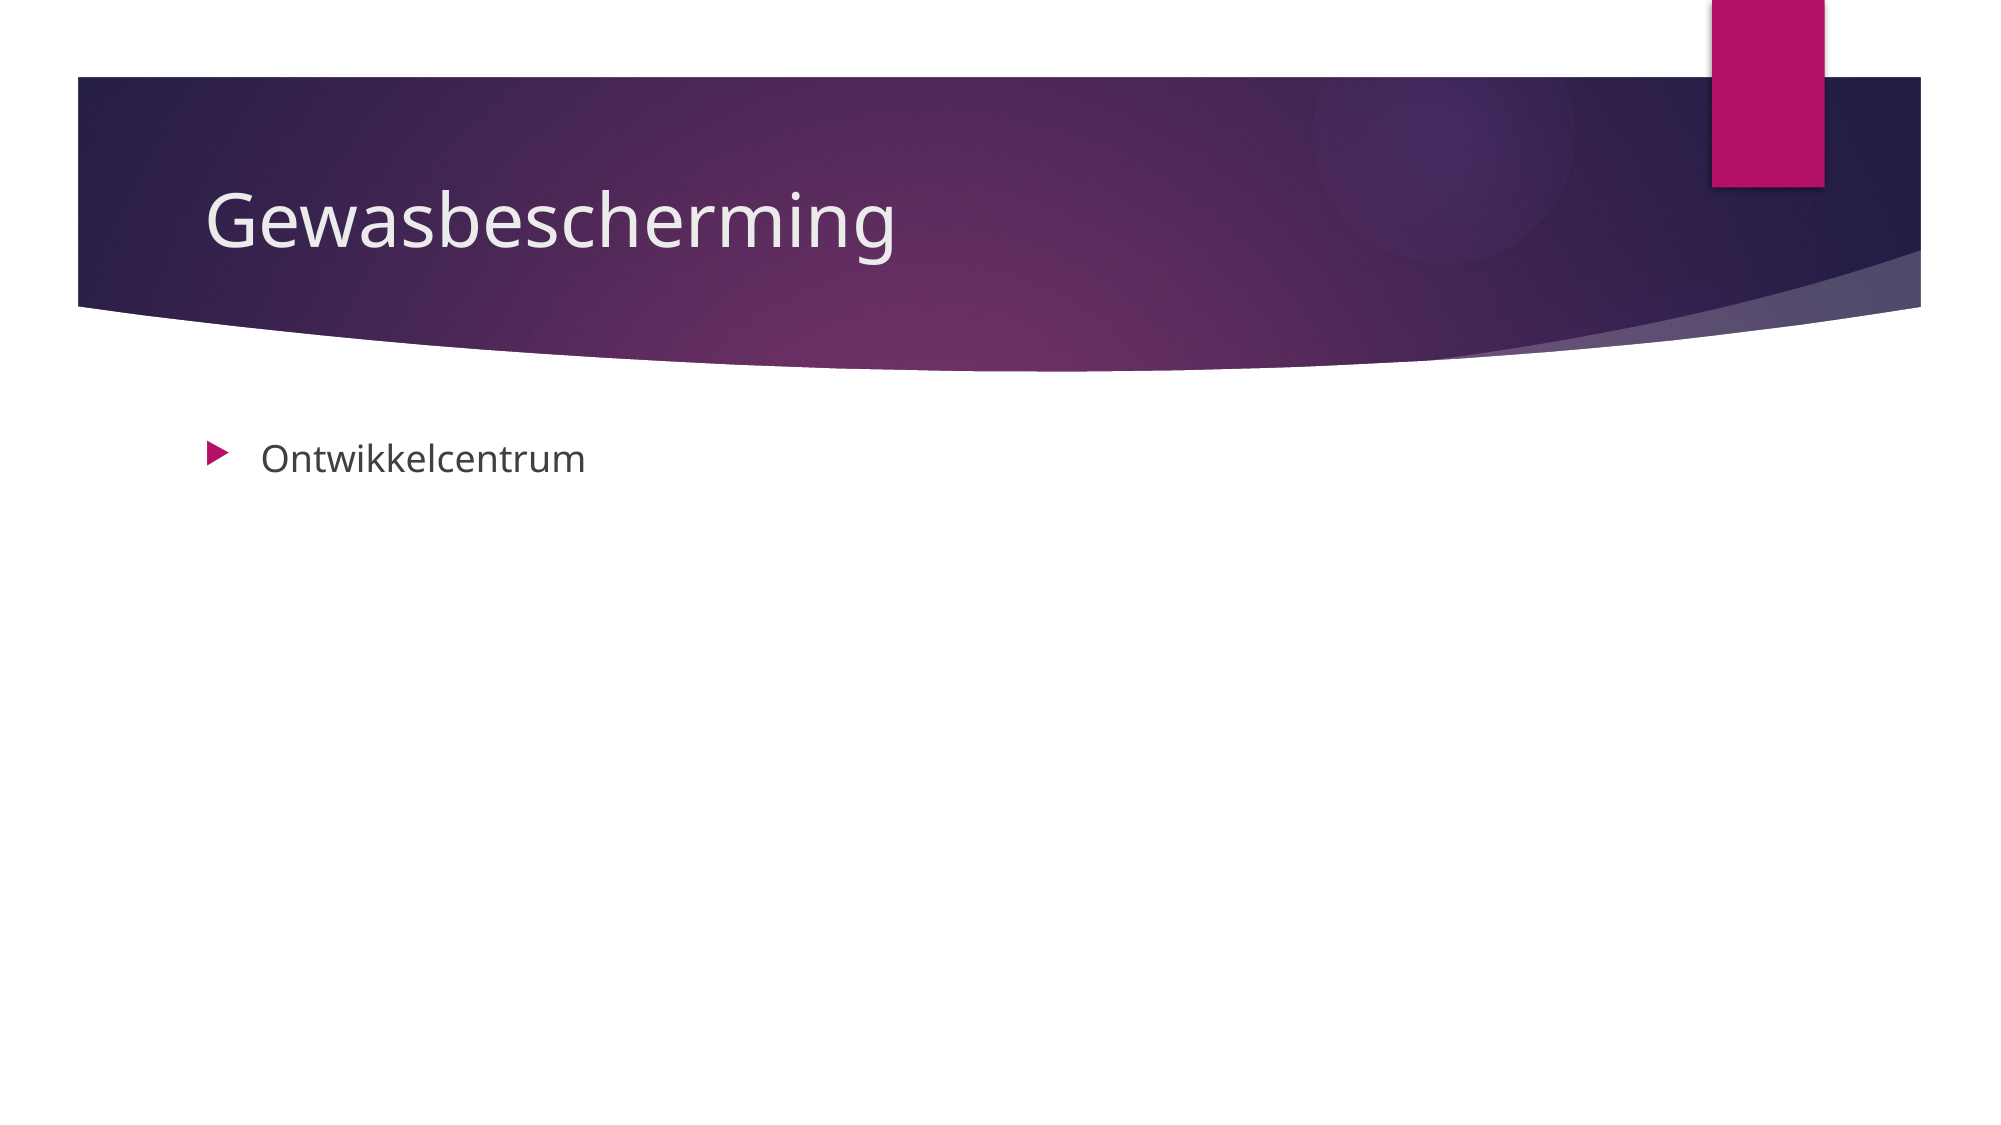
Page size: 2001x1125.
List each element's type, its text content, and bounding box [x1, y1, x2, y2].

list Ontwikkelcentrum [189, 427, 1638, 988]
title Gewasbescherming [189, 159, 1627, 276]
